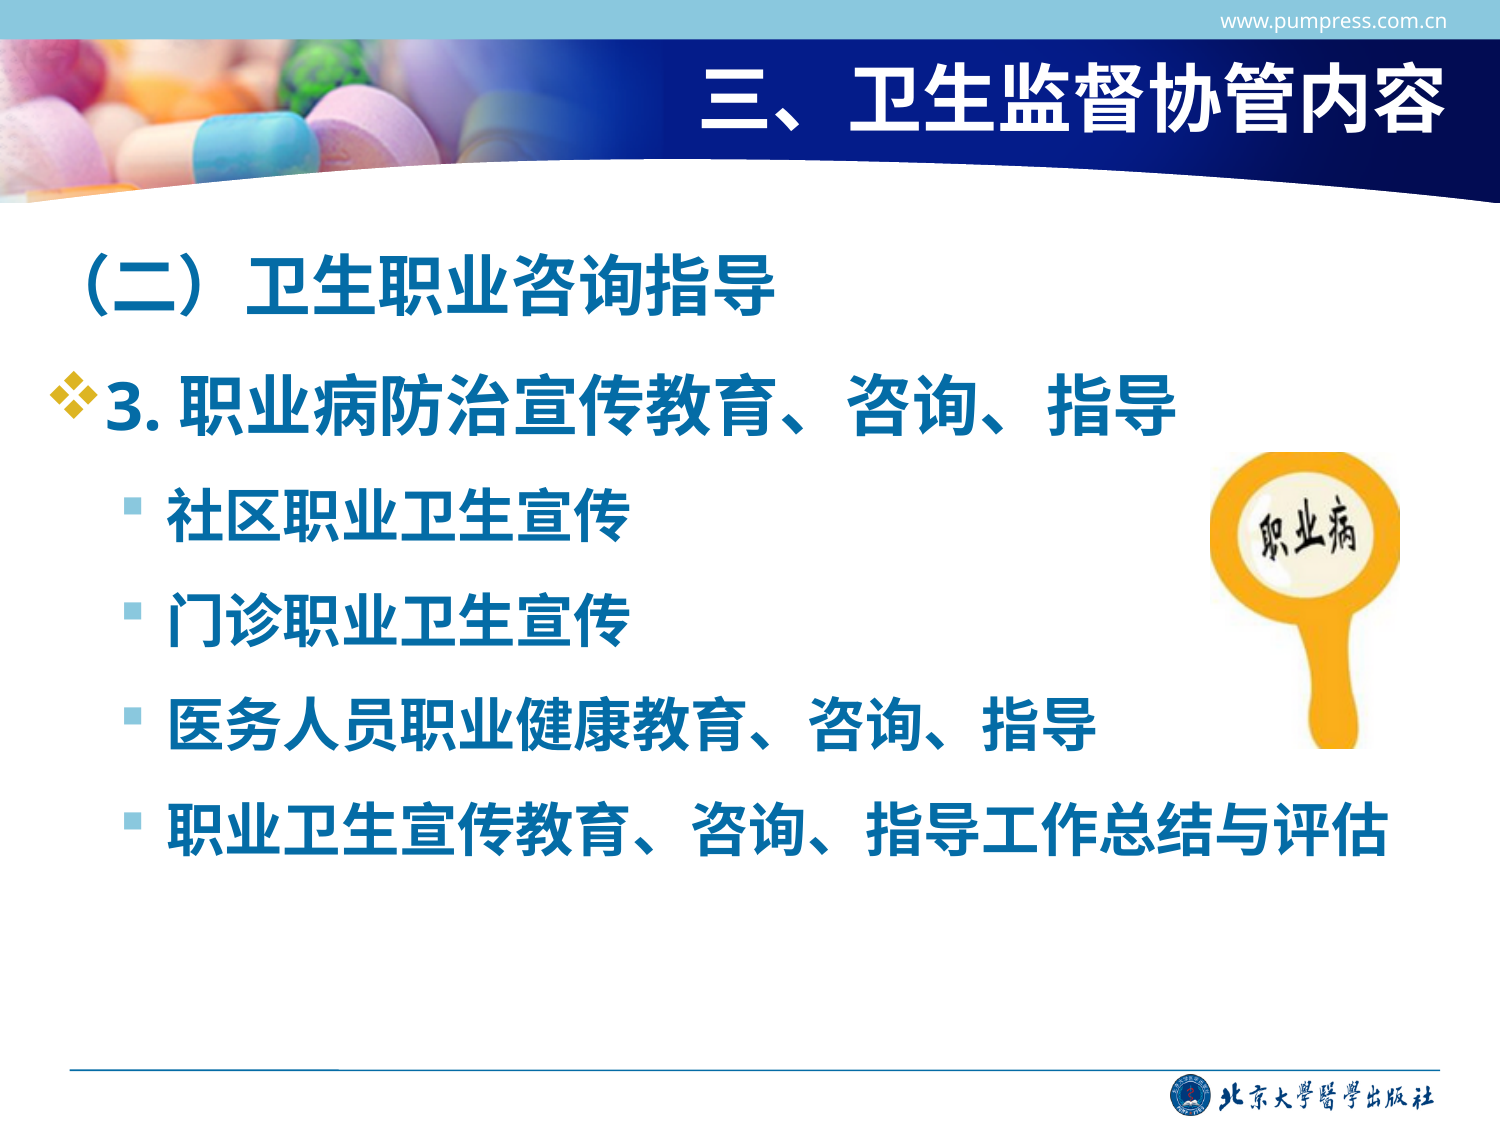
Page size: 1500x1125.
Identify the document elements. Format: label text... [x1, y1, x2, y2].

picture [1210, 452, 1400, 749]
picture [1170, 1074, 1436, 1118]
title 三、卫生监督协管内容 [137, 49, 1463, 143]
list （二）卫生职业咨询指导 3.职业病防治宣传教育、咨询、指导 社区职业卫生宣传 门诊职业卫生宣传 医务人员职业健康教育、咨询、指导 职业卫生宣传教育、咨询、指导工作总结与评估 [29, 196, 1463, 1026]
slide_number www.pumpress.com.cn [1024, 0, 1463, 38]
picture [0, 40, 1500, 203]
